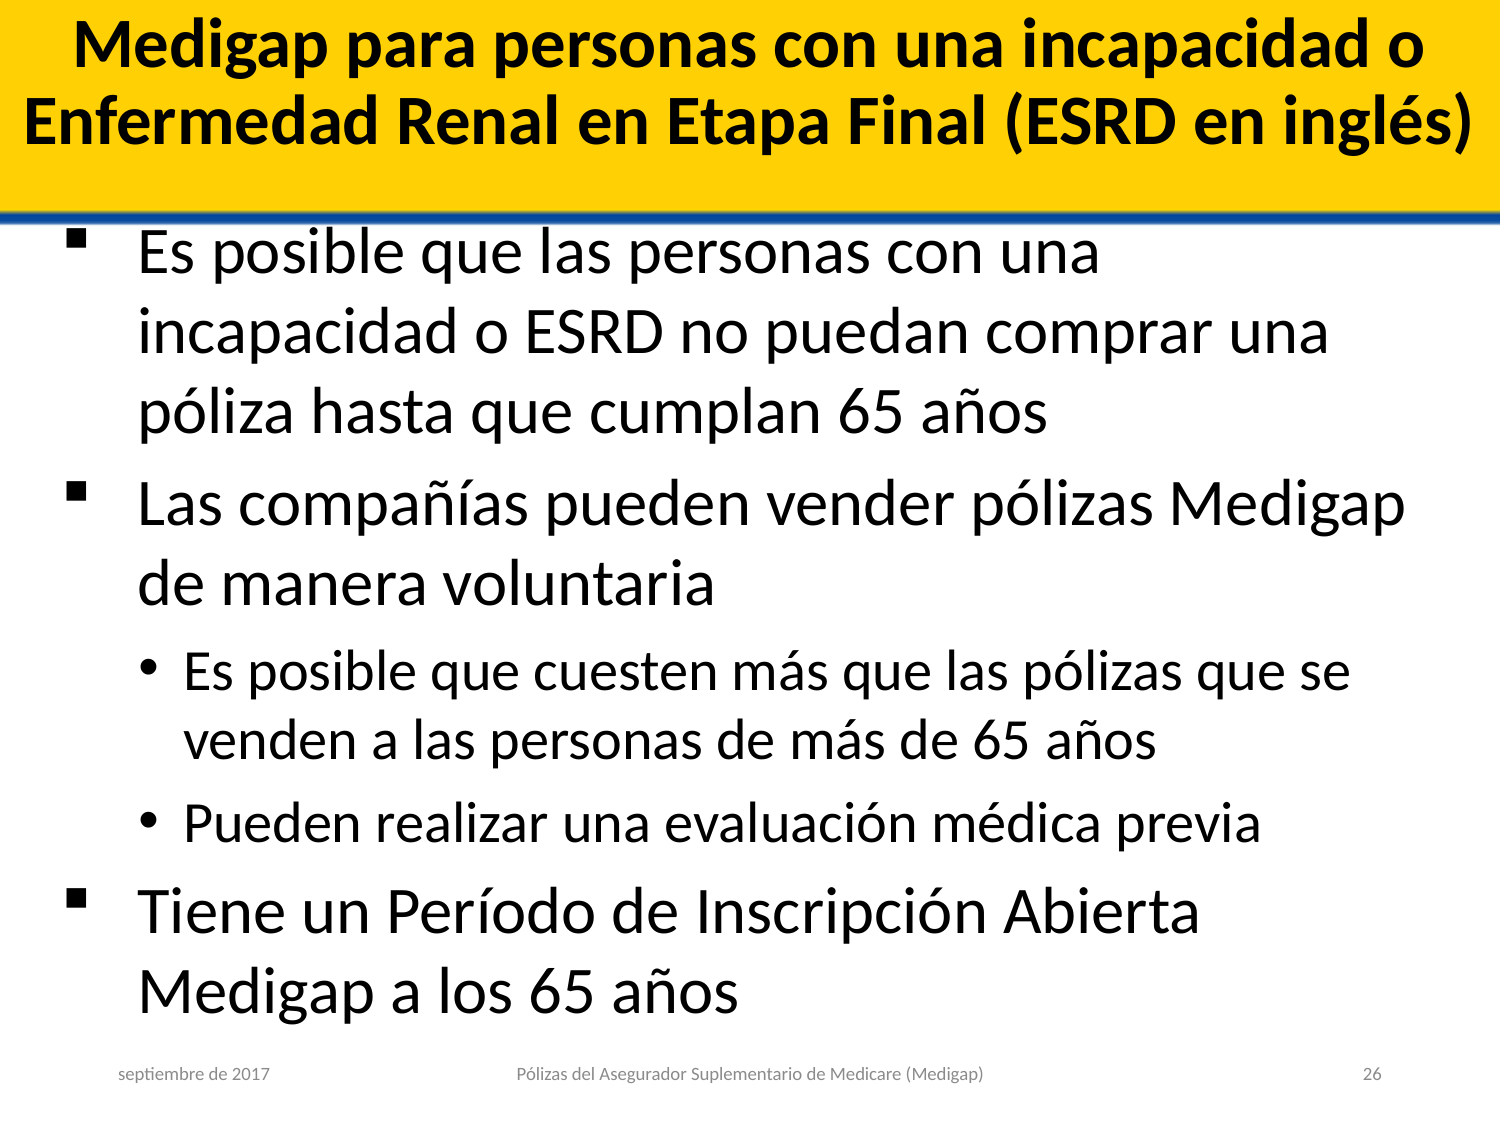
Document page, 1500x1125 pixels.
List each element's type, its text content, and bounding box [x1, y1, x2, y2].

slide_number septiembre de 2017 [103, 1042, 441, 1103]
slide_number 26 [1059, 1042, 1397, 1103]
list Es posible que las personas con una incapacidad o ESRD no puedan comprar una póliza hasta que cumplan 65 años Las compañías pueden vender pólizas Medigap de manera voluntaria Es posible que cuesten más que las pólizas que se venden a las personas de más de 65 años Pueden realizar una evaluación médica previa Tiene un Período de Inscripción Abierta Medigap a los 65 años [46, 199, 1438, 1014]
footer Pólizas del Asegurador Suplementario de Medicare (Medigap) [496, 1042, 1004, 1103]
title Medigap para personas con una incapacidad o Enfermedad Renal en Etapa Final (ESRD en inglés) [0, 0, 1500, 167]
picture [0, 167, 1500, 1125]
